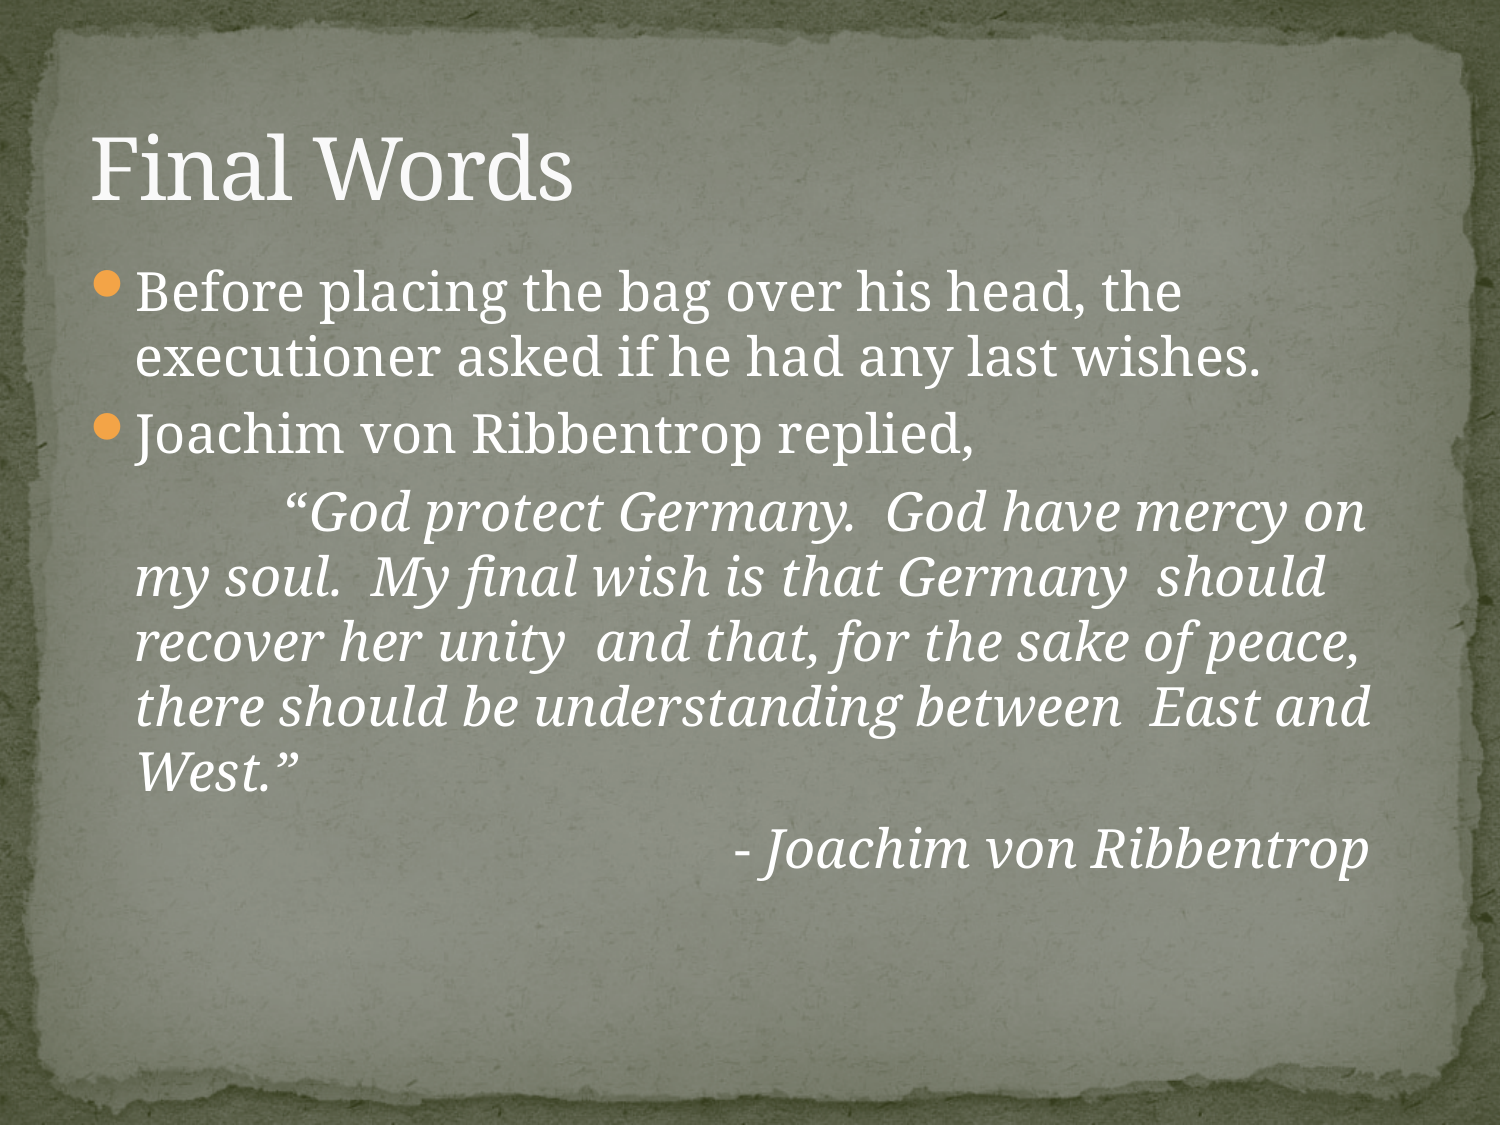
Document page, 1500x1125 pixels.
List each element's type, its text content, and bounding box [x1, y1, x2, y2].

list Before placing the bag over his head, the executioner asked if he had any last wishes. Joachim von Ribbentrop replied, “God protect Germany. God have mercy on my soul. My final wish is that Germany should recover her unity and that, for the sake of peace, there should be understanding between East and West.” - Joachim von Ribbentrop [75, 249, 1425, 1000]
title Final Words [74, 24, 1425, 225]
